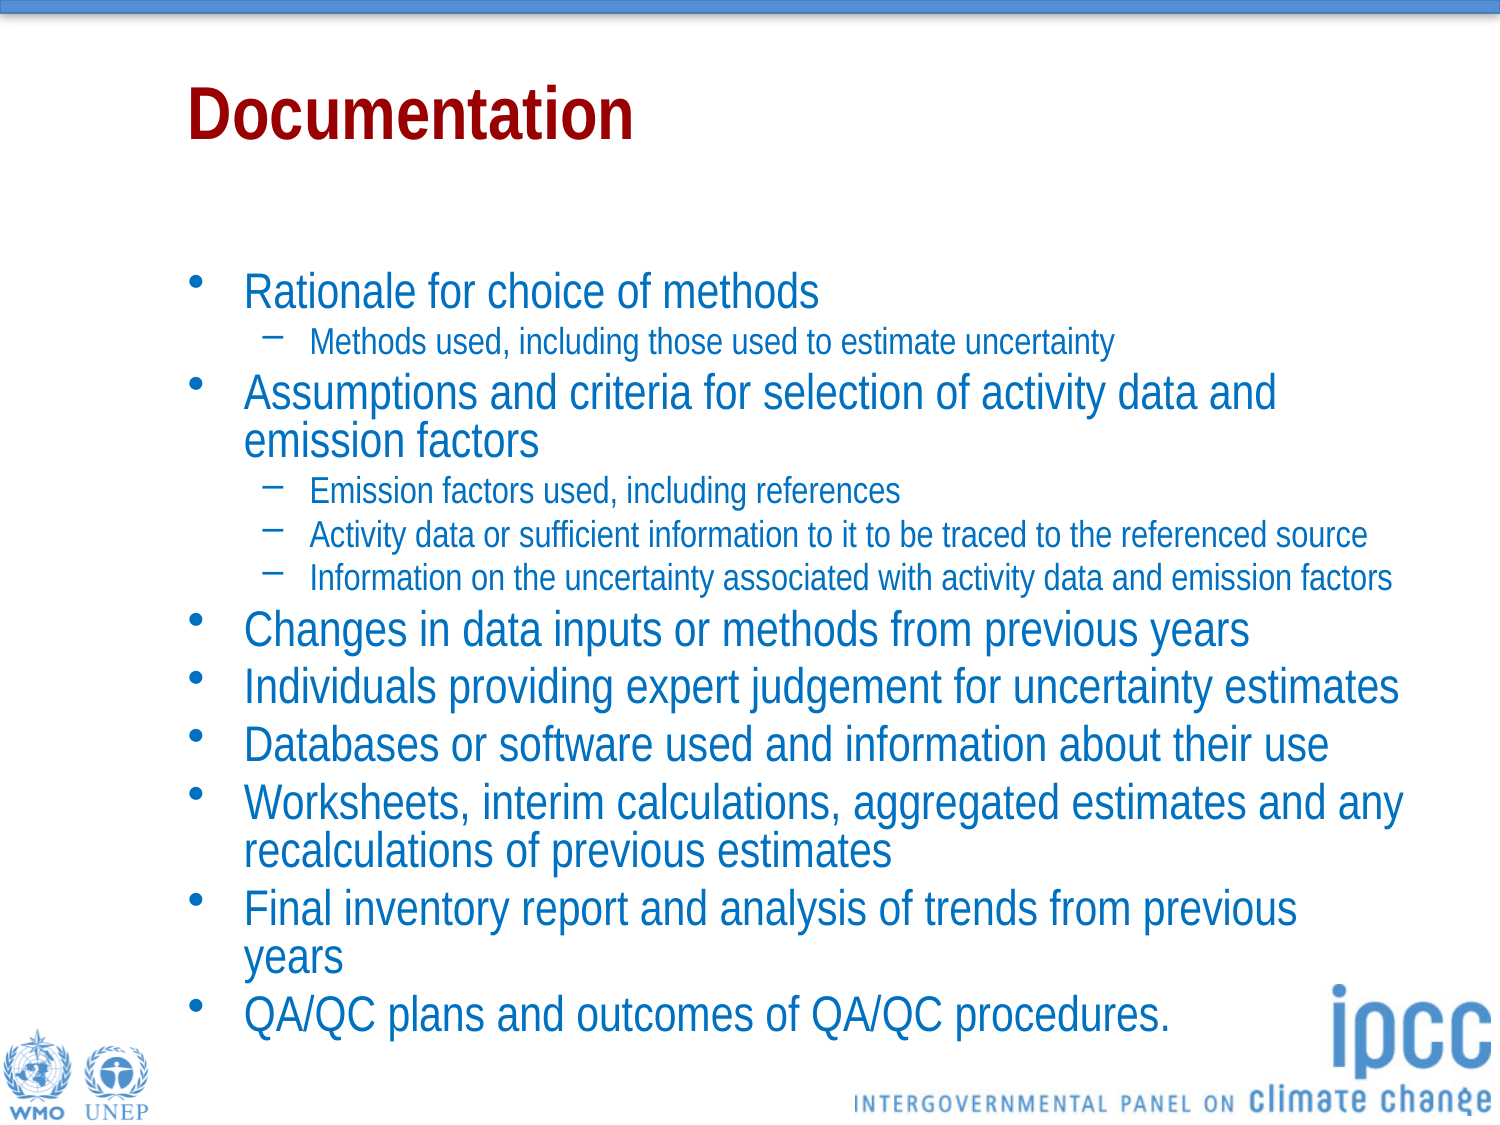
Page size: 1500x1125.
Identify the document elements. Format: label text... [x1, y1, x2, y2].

list Rationale for choice of methods Methods used, including those used to estimate uncertainty Assumptions and criteria for selection of activity data and emission factors Emission factors used, including references Activity data or sufficient information to it to be traced to the referenced source Information on the uncertainty associated with activity data and emission factors Changes in data inputs or methods from previous years Individuals providing expert judgement for uncertainty estimates Databases or software used and information about their use Worksheets, interim calculations, aggregated estimates and any recalculations of previous estimates Final inventory report and analysis of trends from previous years QA/QC plans and outcomes of QA/QC procedures. [172, 262, 1426, 1006]
picture [855, 984, 1491, 1116]
picture [0, 1027, 153, 1125]
title Documentation [172, 26, 1473, 193]
